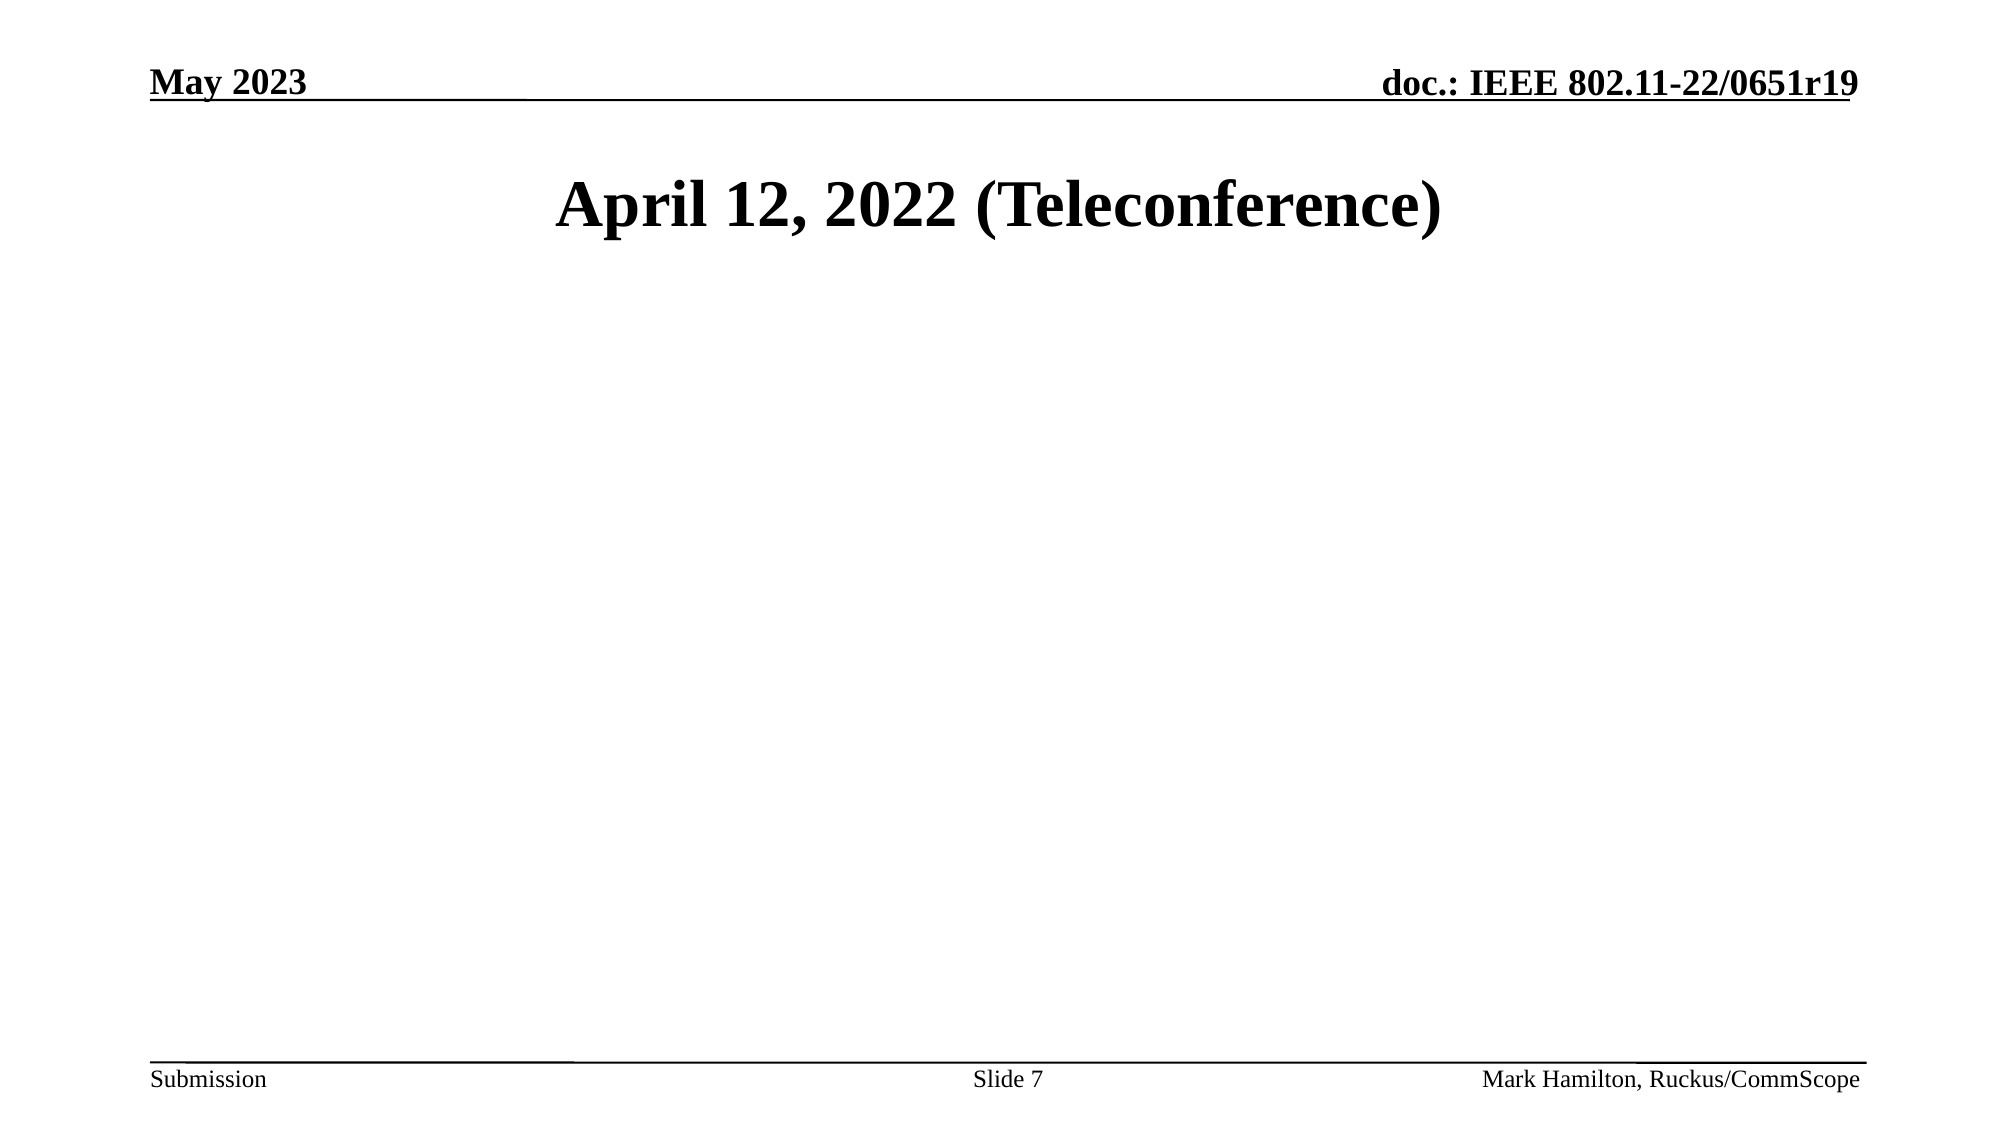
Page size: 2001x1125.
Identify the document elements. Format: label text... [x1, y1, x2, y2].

slide_number Slide 7 [950, 1061, 1067, 1123]
title April 12, 2022 (Teleconference) [149, 112, 1850, 288]
